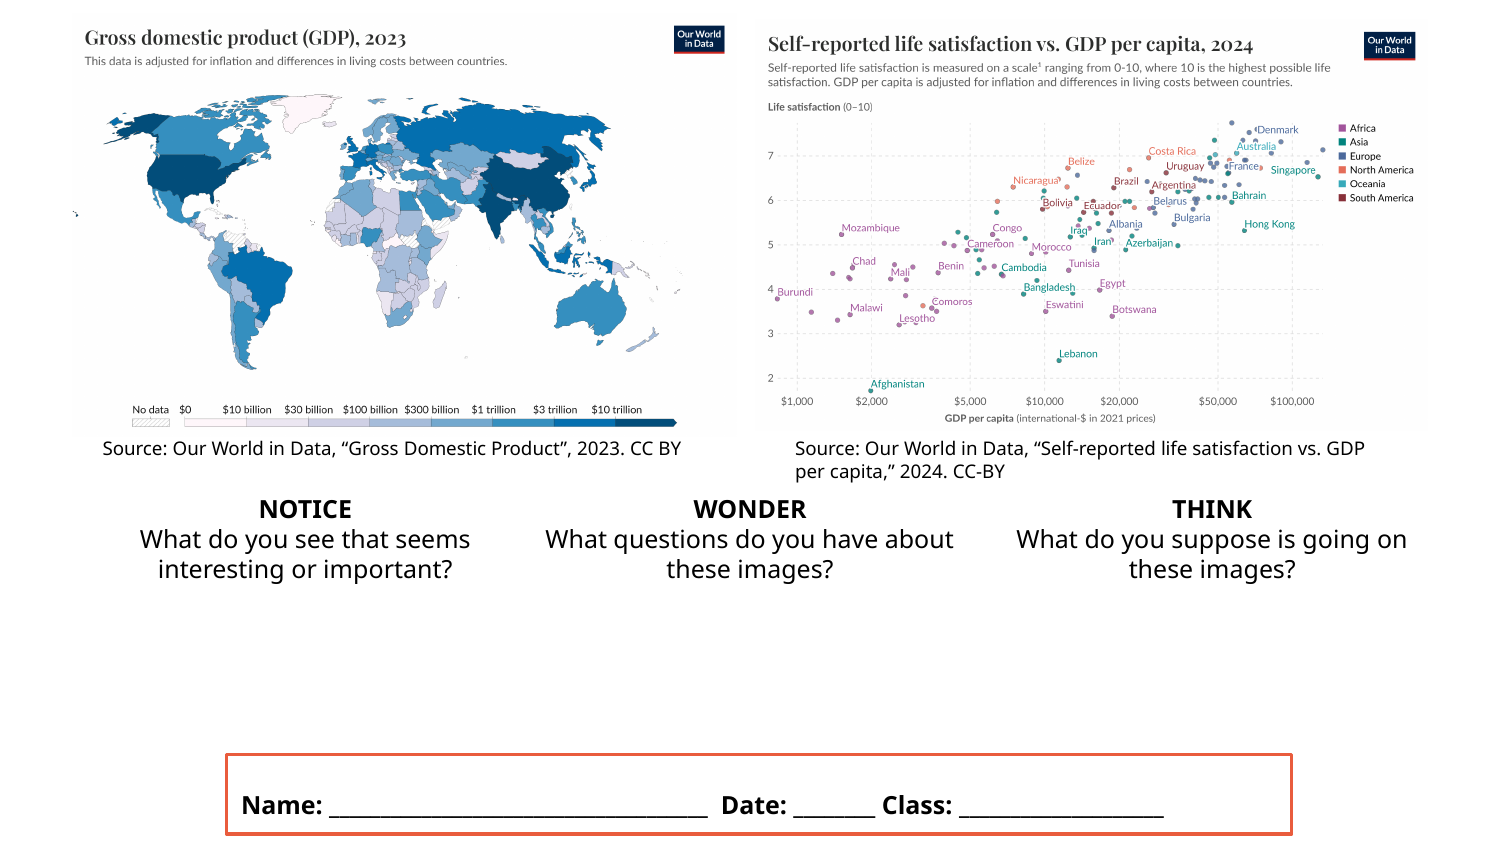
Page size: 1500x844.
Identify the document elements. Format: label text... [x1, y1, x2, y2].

text_box Source: Our World in Data, “Self-reported life satisfaction vs. GDP per capita,” 2024. CC-BY [780, 438, 1413, 497]
picture [754, 19, 1429, 431]
picture [71, 13, 737, 437]
list WONDER What questions do you have about these images? [522, 488, 978, 674]
list THINK What do you suppose is going on these images? [985, 488, 1440, 674]
text_box Name: _____________________________________ Date: ________ Class: ____________________ [226, 754, 1292, 834]
text_box Source: Our World in Data, “Gross Domestic Product”, 2023. CC BY [87, 421, 780, 488]
list NOTICE What do you see that seems interesting or important? [78, 488, 522, 674]
